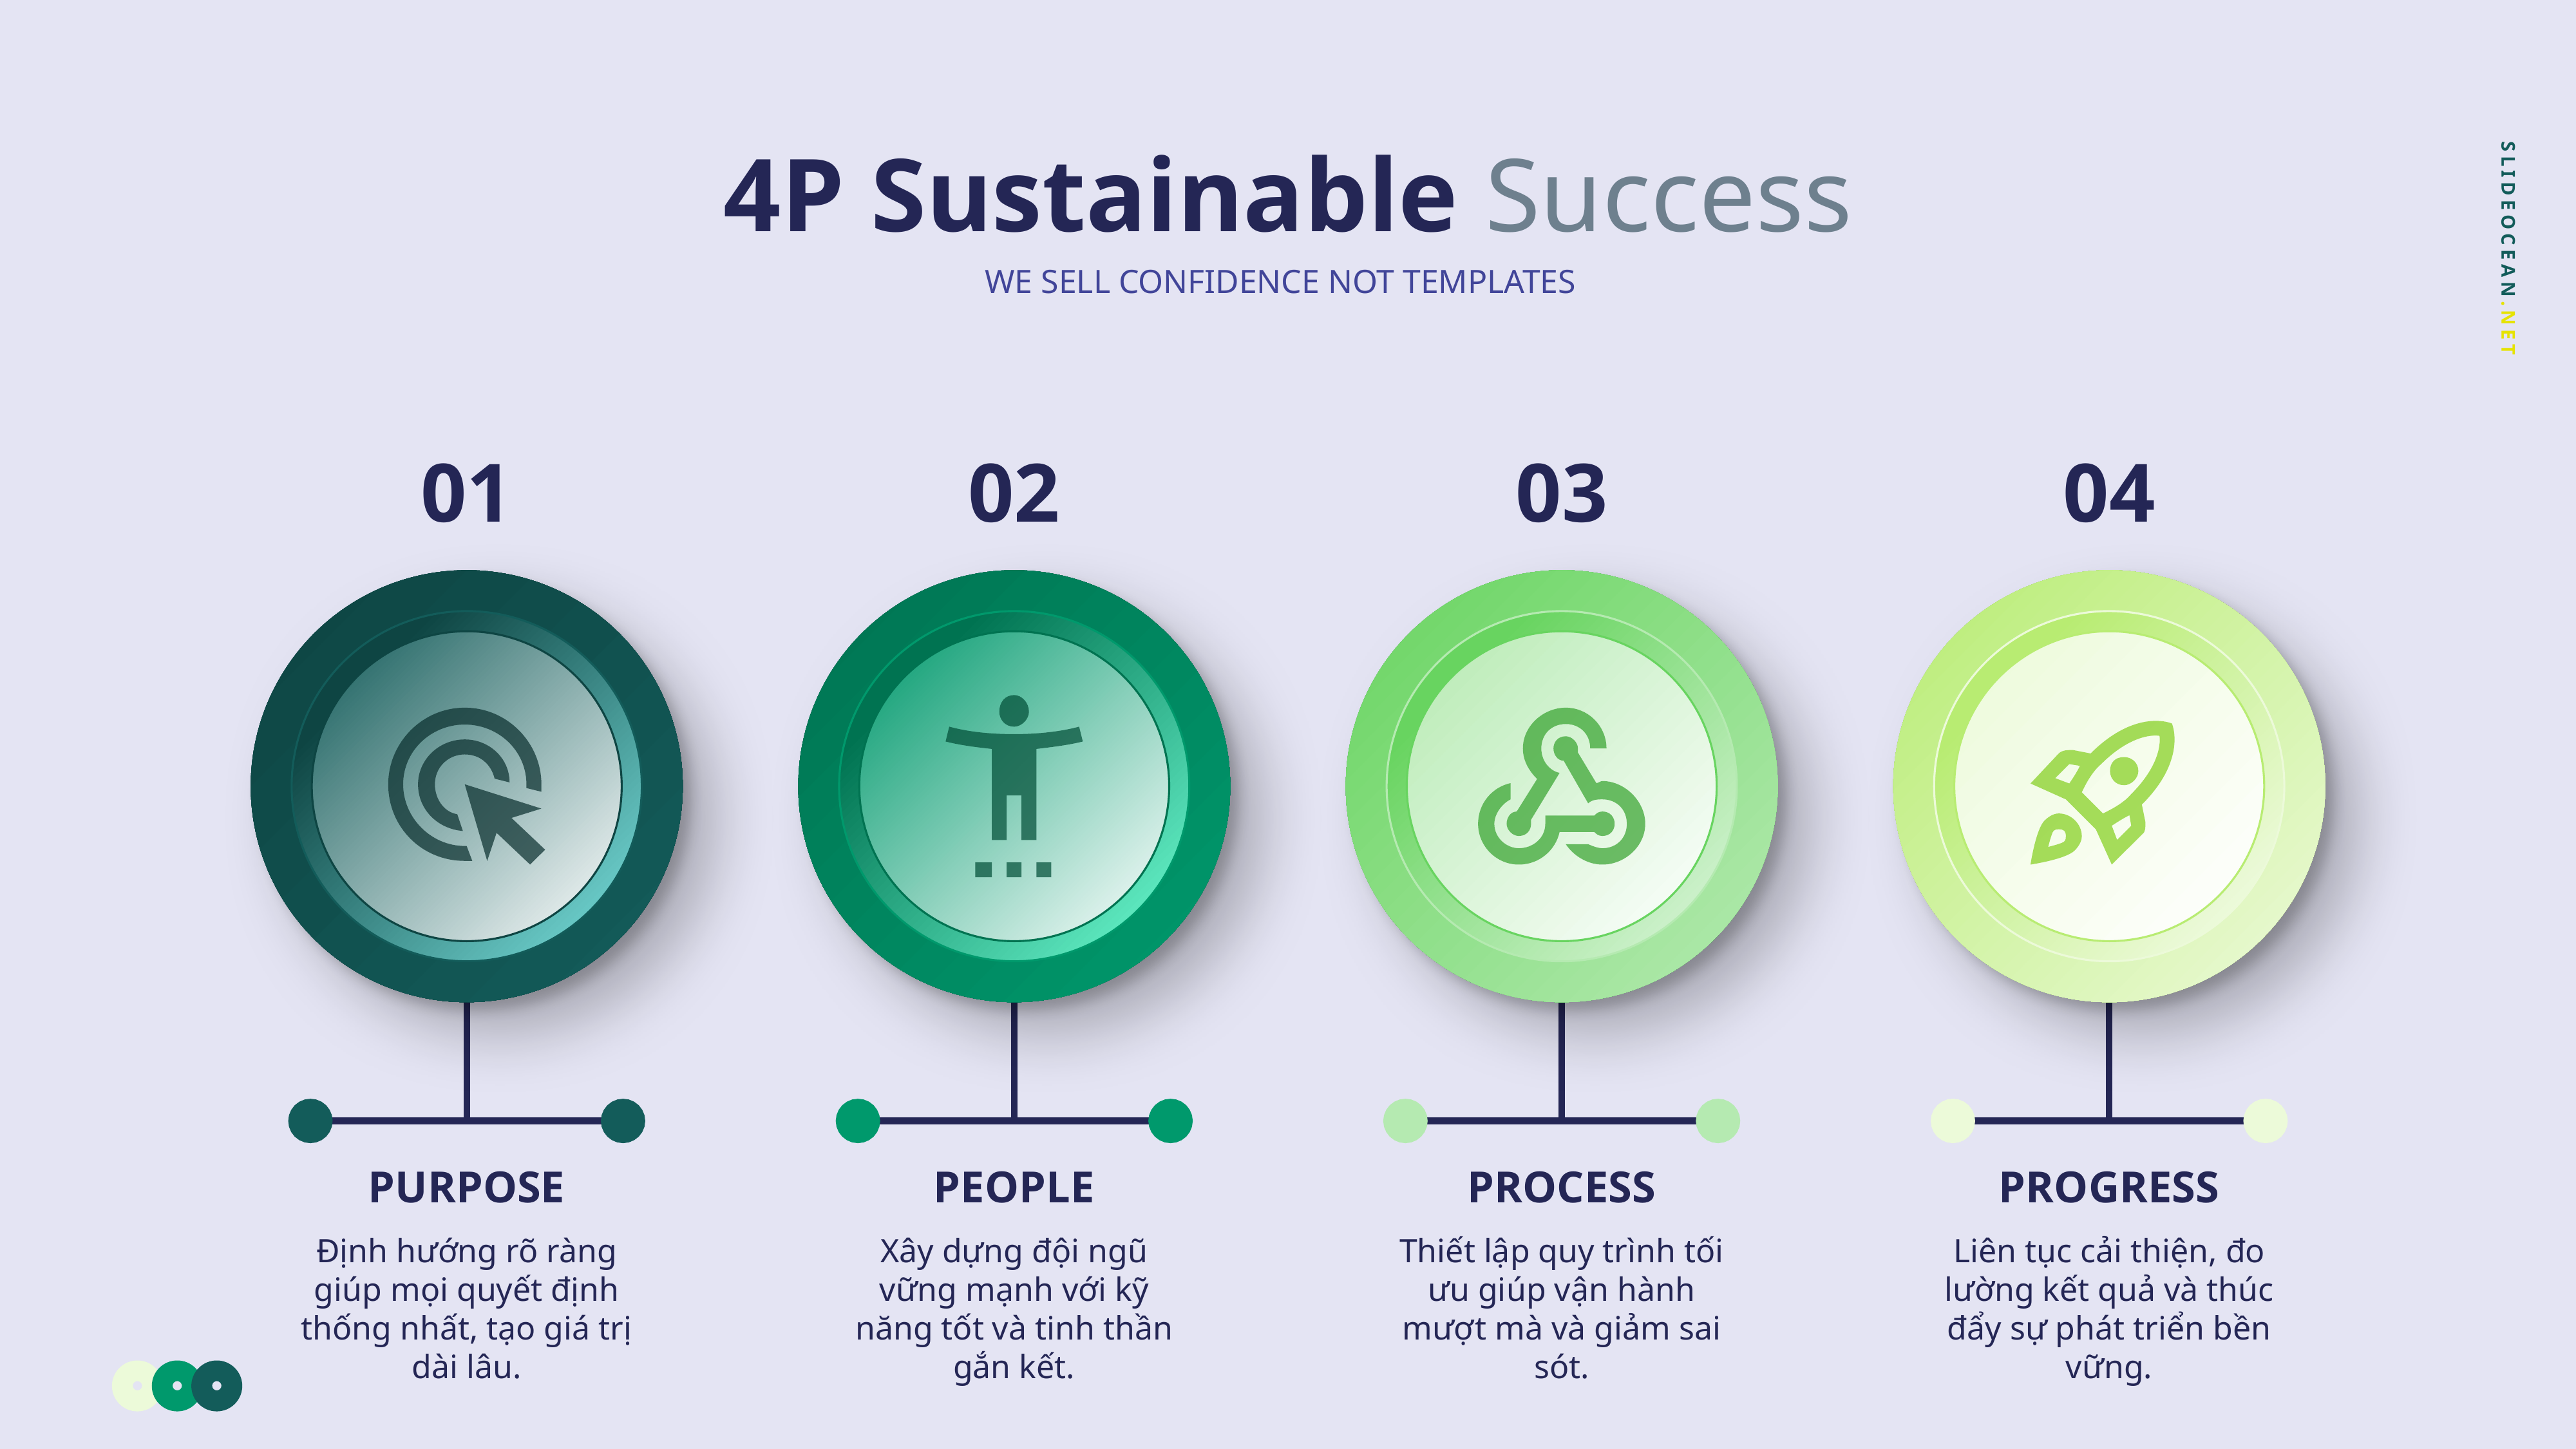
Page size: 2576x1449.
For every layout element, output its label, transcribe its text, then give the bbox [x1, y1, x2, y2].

text_box 02 [838, 437, 1189, 544]
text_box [1393, 1003, 1731, 1133]
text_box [1386, 1154, 1738, 1392]
text_box 04 [1934, 437, 2285, 544]
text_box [797, 569, 1231, 1003]
text_box WE SELL CONFIDENCE NOT TEMPLATES [975, 256, 1586, 305]
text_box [838, 1154, 1190, 1353]
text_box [1345, 569, 1778, 1003]
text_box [1940, 1003, 2278, 1133]
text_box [845, 1003, 1183, 1133]
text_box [250, 569, 683, 1003]
text_box 03 [1387, 437, 1737, 544]
text_box 01 [291, 437, 642, 544]
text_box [1893, 569, 2326, 1003]
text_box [291, 1154, 643, 1392]
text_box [298, 1003, 636, 1133]
text_box 4P Sustainable Success [714, 126, 1862, 257]
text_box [1933, 1154, 2285, 1392]
